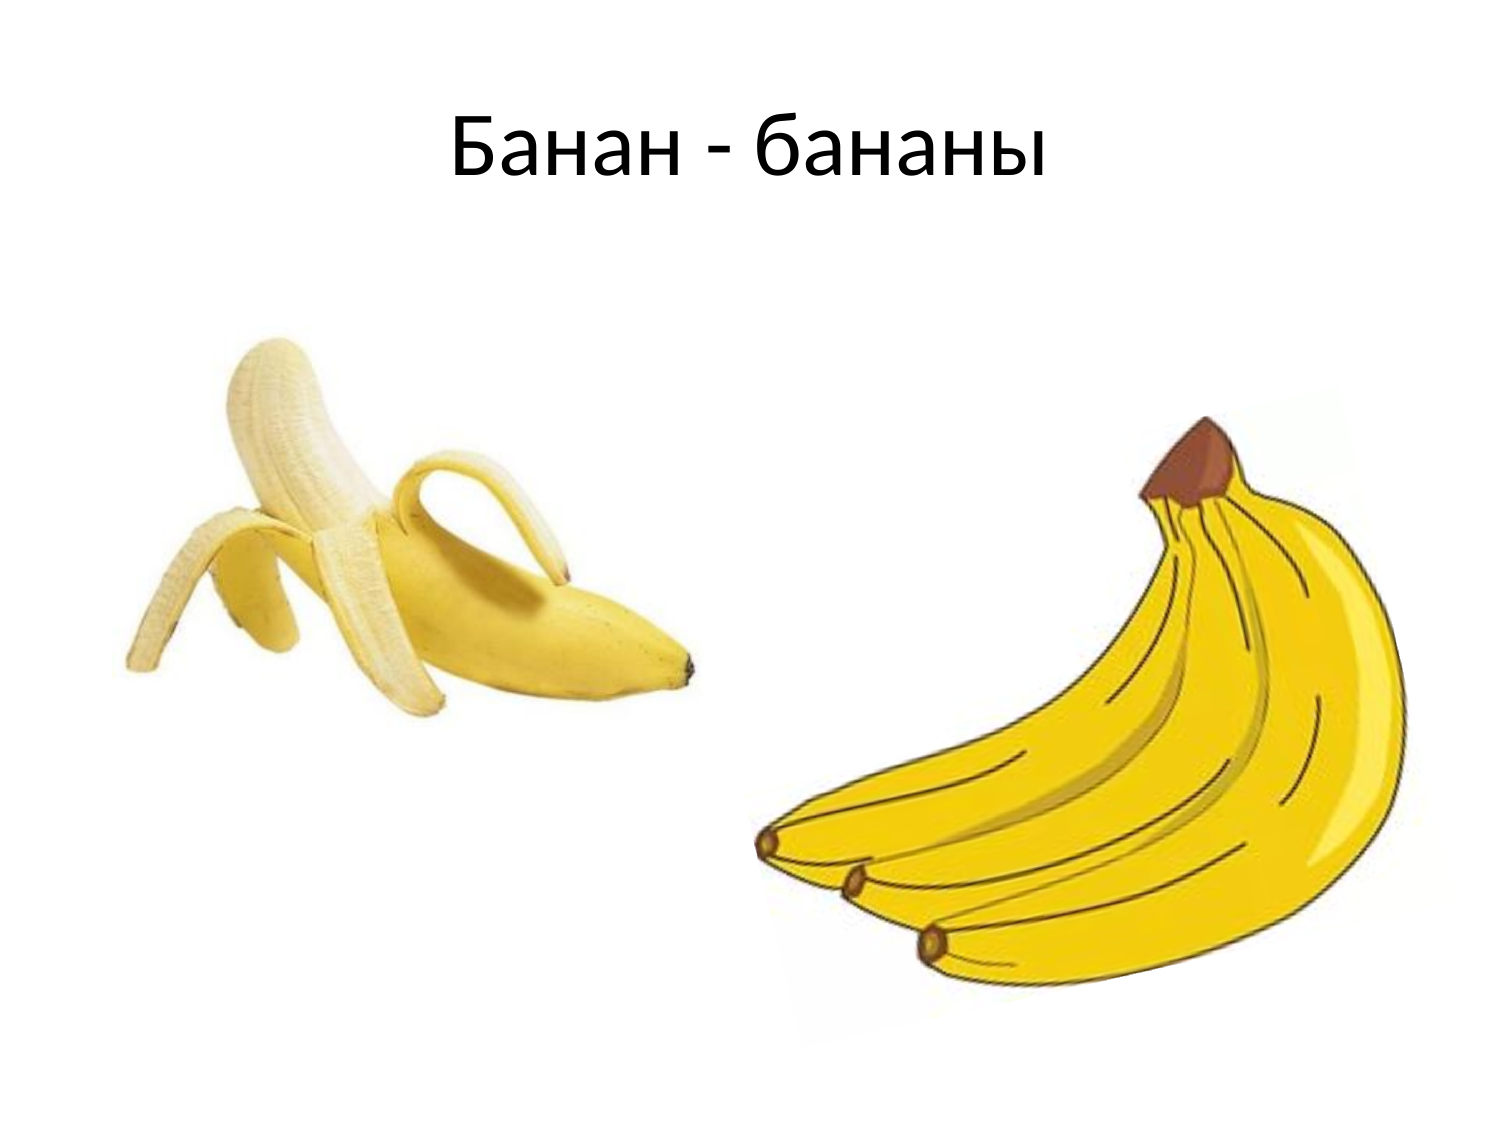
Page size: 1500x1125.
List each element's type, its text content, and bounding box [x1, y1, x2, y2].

picture [703, 388, 1454, 1048]
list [111, 302, 703, 749]
title Банан - бананы [75, 45, 1425, 233]
